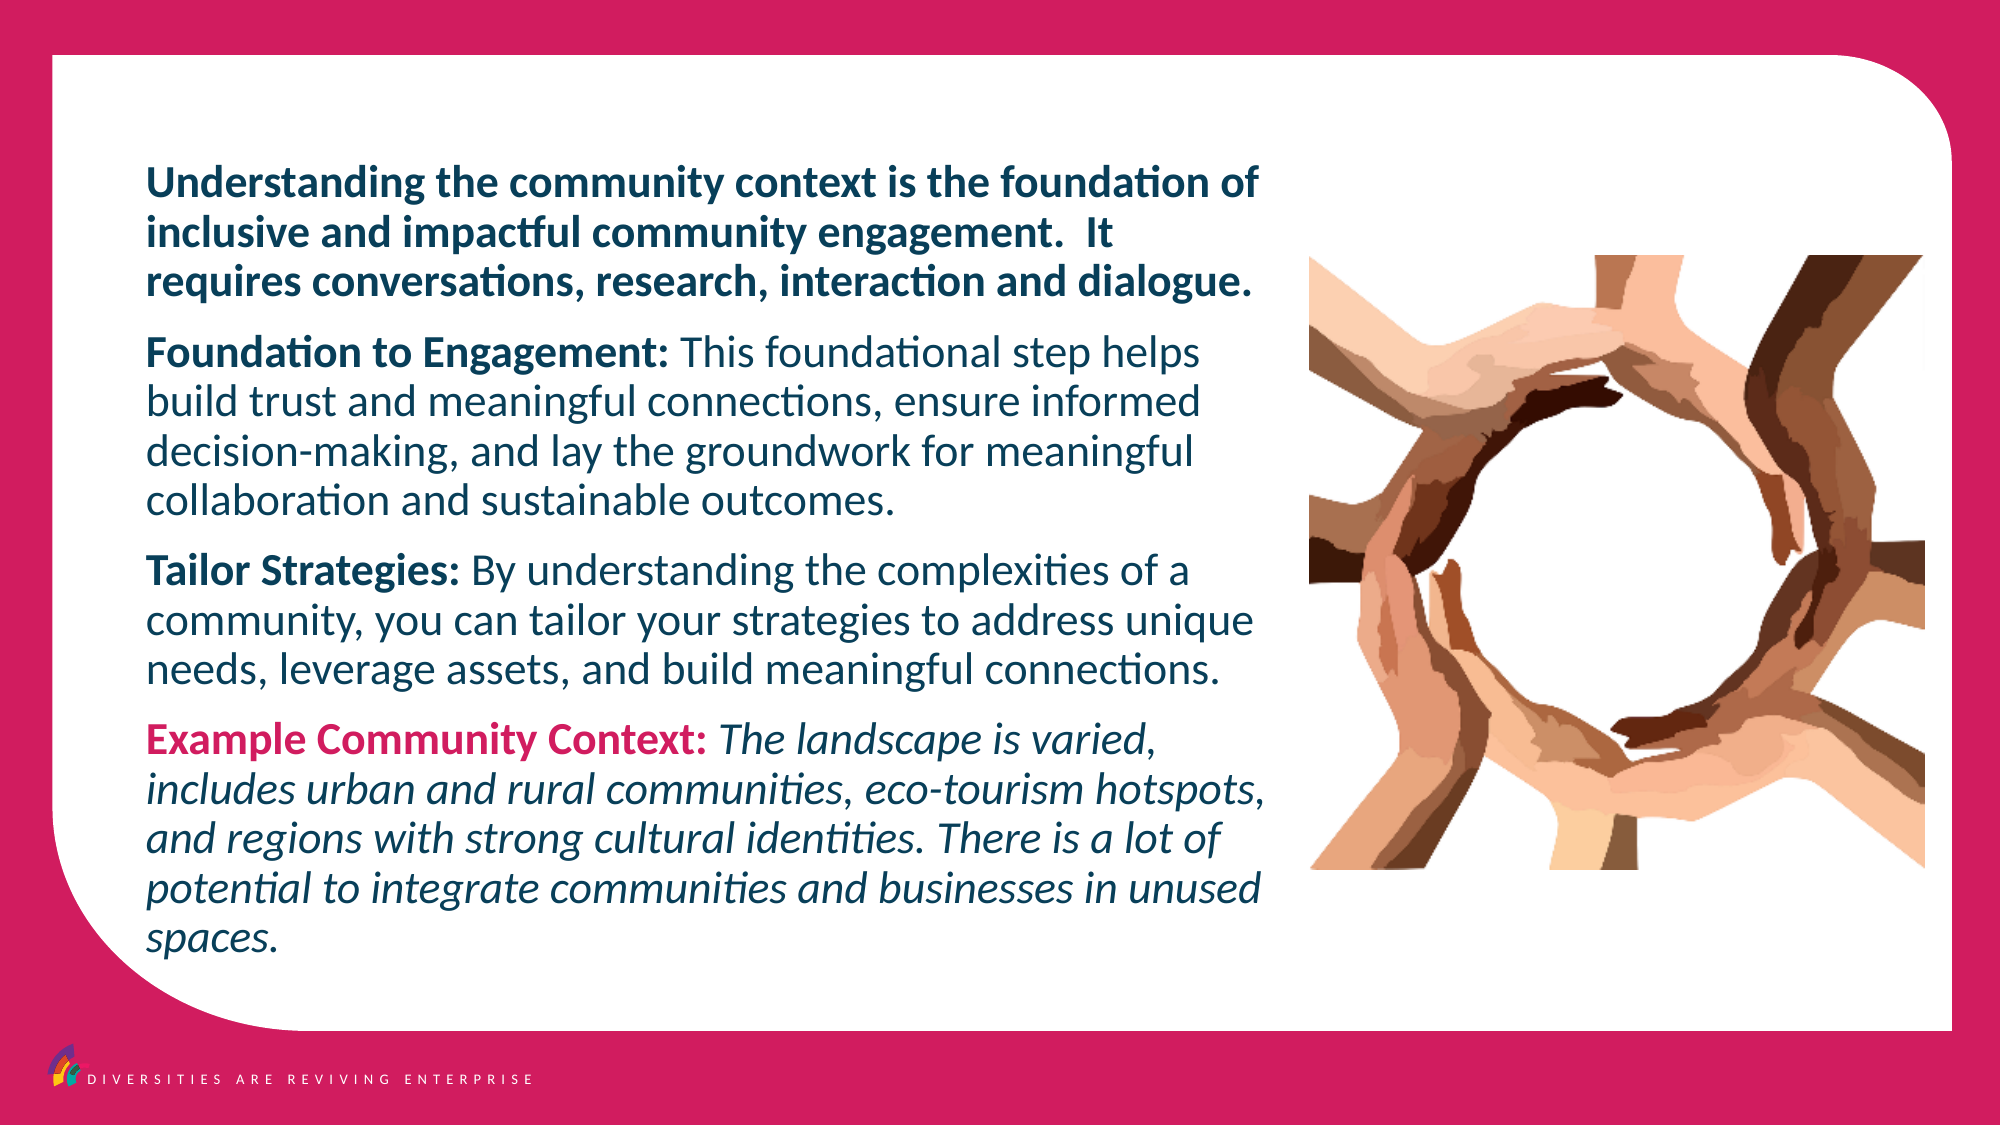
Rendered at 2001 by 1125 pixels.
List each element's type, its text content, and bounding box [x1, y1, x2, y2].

picture [1309, 255, 1925, 870]
list Understanding the community context is the foundation of inclusive and impactful community engagement. It requires conversations, research, interaction and dialogue. Foundation to Engagement: This foundational step helps build trust and meaningful connections, ensure informed decision-making, and lay the groundwork for meaningful collaboration and sustainable outcomes. Tailor Strategies: By understanding the complexities of a community, you can tailor your strategies to address unique needs, leverage assets, and build meaningful connections. Example Community Context: The landscape is varied, includes urban and rural communities, eco-tourism hotspots, and regions with strong cultural identities. There is a lot of potential to integrate communities and businesses in unused spaces. [130, 151, 1295, 783]
